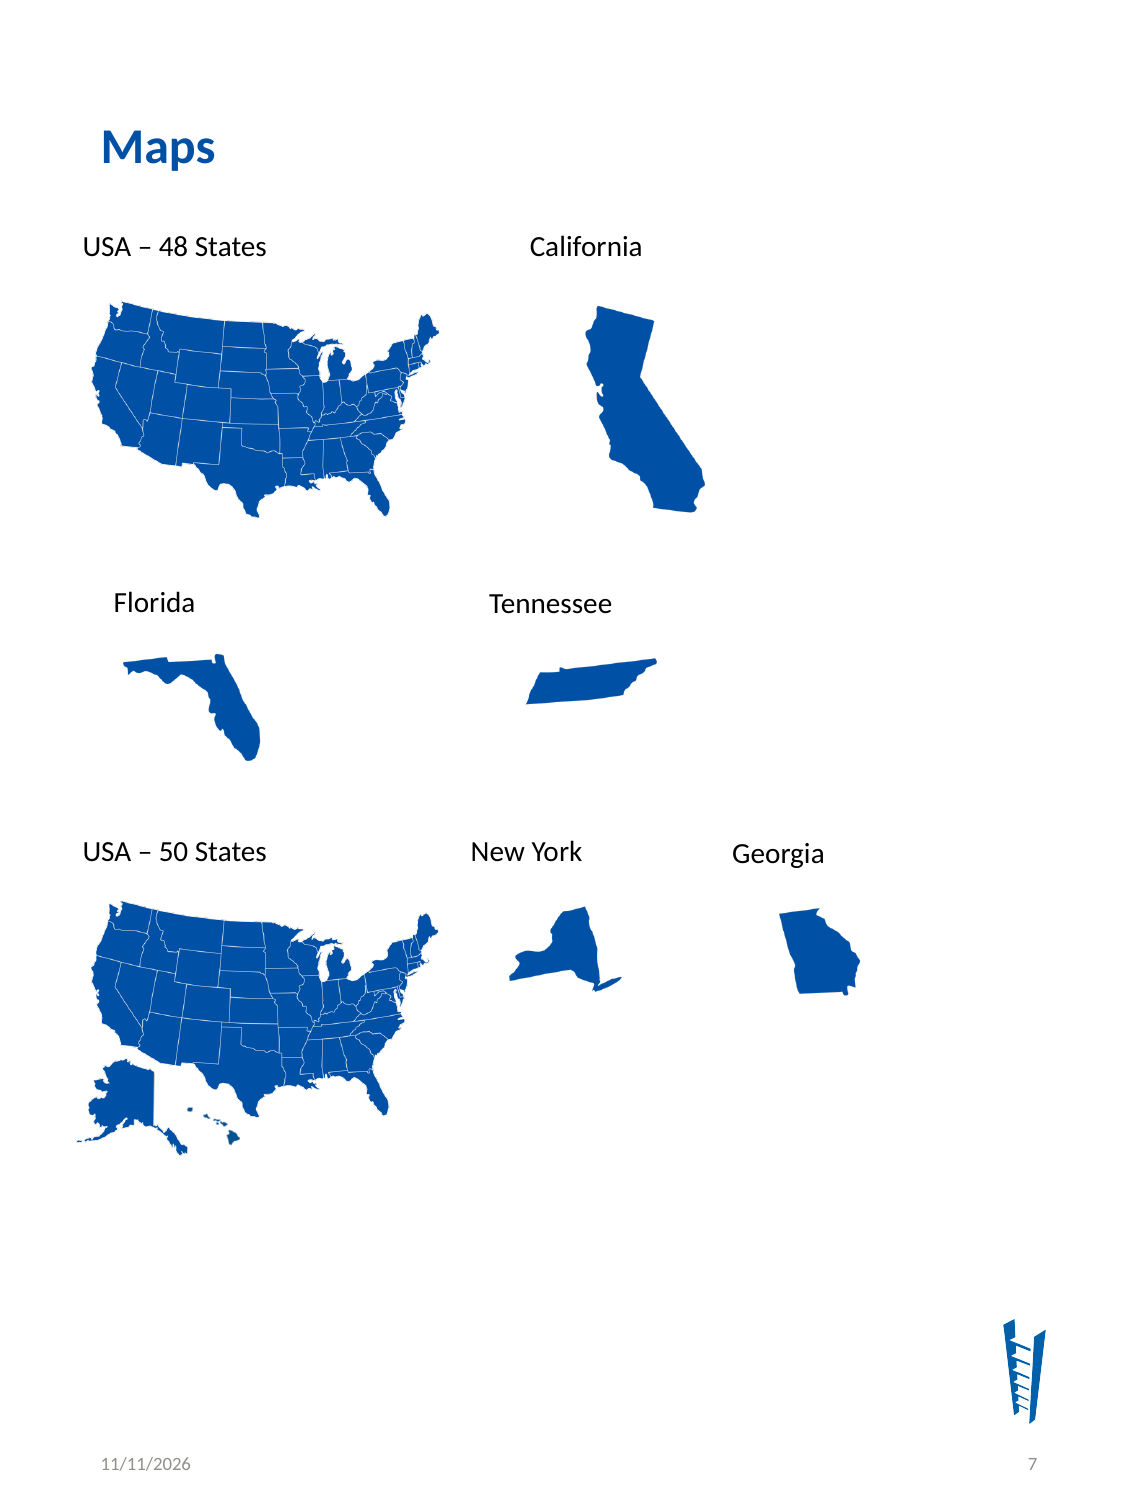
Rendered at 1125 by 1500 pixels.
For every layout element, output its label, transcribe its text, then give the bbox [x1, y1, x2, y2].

picture [511, 641, 671, 722]
picture [491, 890, 634, 1009]
picture [1003, 1319, 1046, 1424]
text_box New York [470, 832, 639, 868]
picture [575, 292, 711, 527]
text_box USA – 48 States [82, 227, 323, 263]
text_box USA – 50 States [82, 832, 323, 868]
text_box Florida [113, 583, 251, 619]
title Maps [100, 59, 1038, 228]
picture [73, 285, 455, 531]
slide_number 7 [874, 1441, 1038, 1487]
picture [66, 890, 448, 1167]
text_box Georgia [732, 834, 881, 870]
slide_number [100, 1441, 264, 1487]
picture [113, 641, 269, 774]
text_box California [529, 227, 699, 263]
text_box Tennessee [489, 583, 668, 619]
picture [762, 890, 874, 1009]
